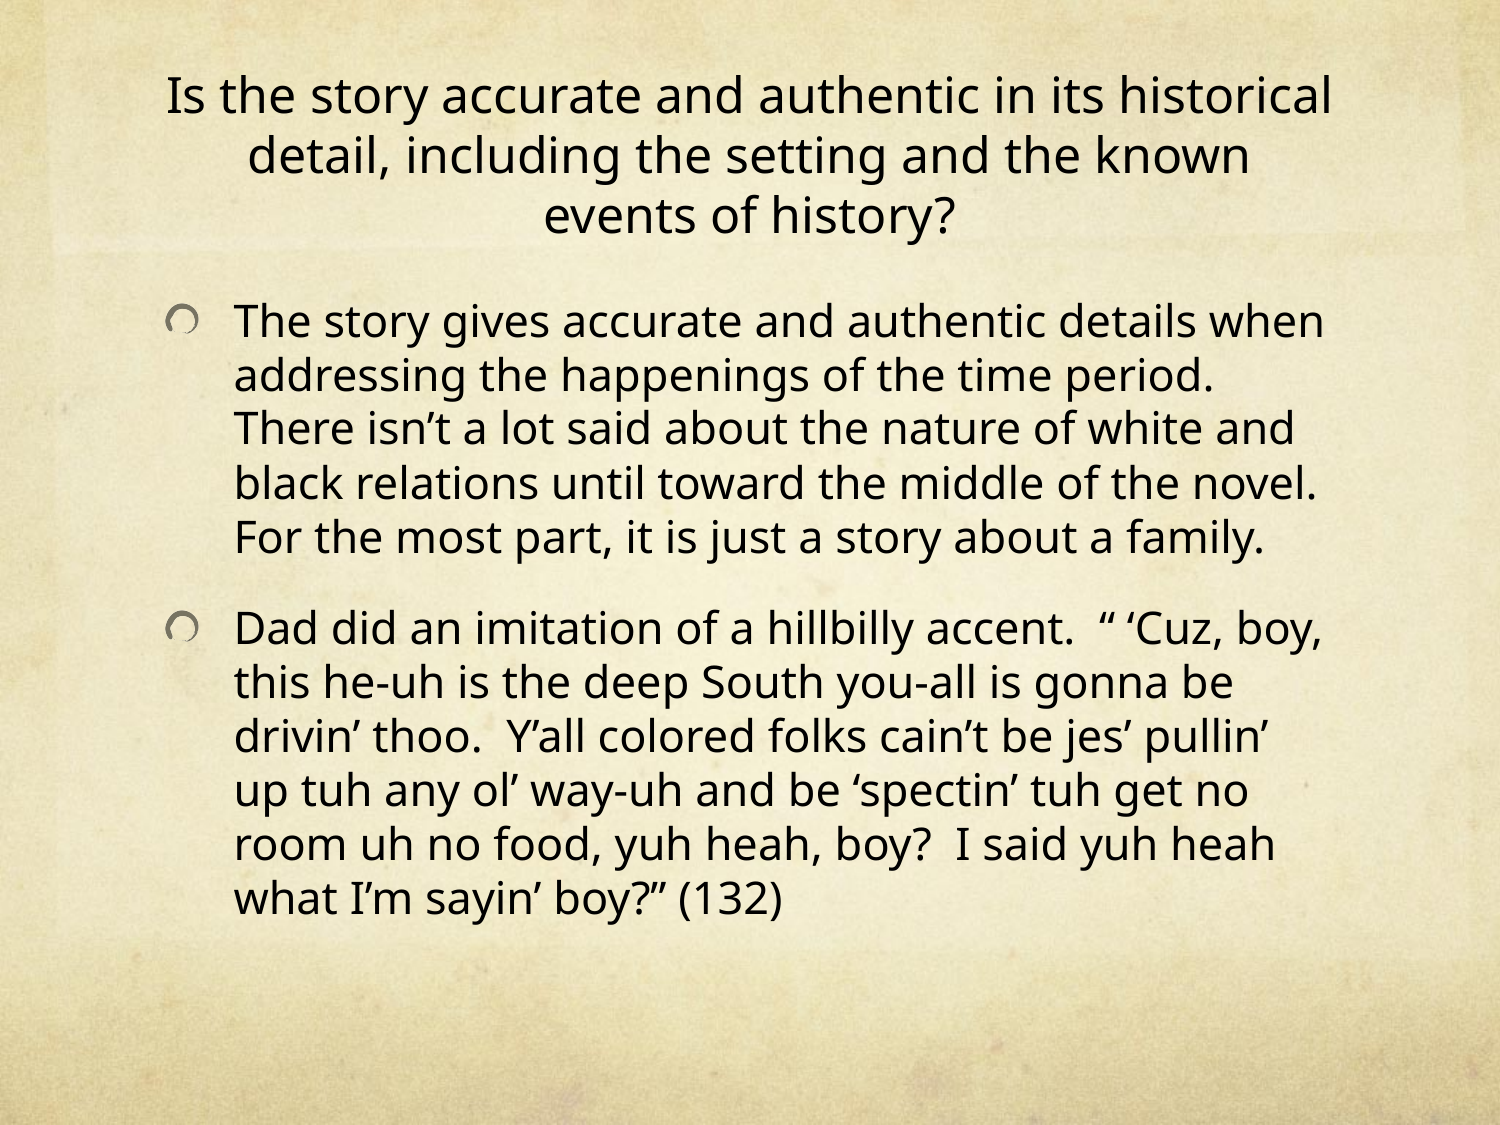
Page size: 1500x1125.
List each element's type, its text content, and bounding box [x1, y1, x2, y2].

picture [0, 0, 1500, 1125]
list The story gives accurate and authentic details when addressing the happenings of the time period. There isn’t a lot said about the nature of white and black relations until toward the middle of the novel. For the most part, it is just a story about a family. Dad did an imitation of a hillbilly accent. “ ‘Cuz, boy, this he-uh is the deep South you-all is gonna be drivin’ thoo. Y’all colored folks cain’t be jes’ pullin’ up tuh any ol’ way-uh and be ‘spectin’ tuh get no room uh no food, yuh heah, boy? I said yuh heah what I’m sayin’ boy?” (132) [150, 284, 1350, 950]
title Is the story accurate and authentic in its historical detail, including the setting and the known events of history? [150, 82, 1350, 225]
